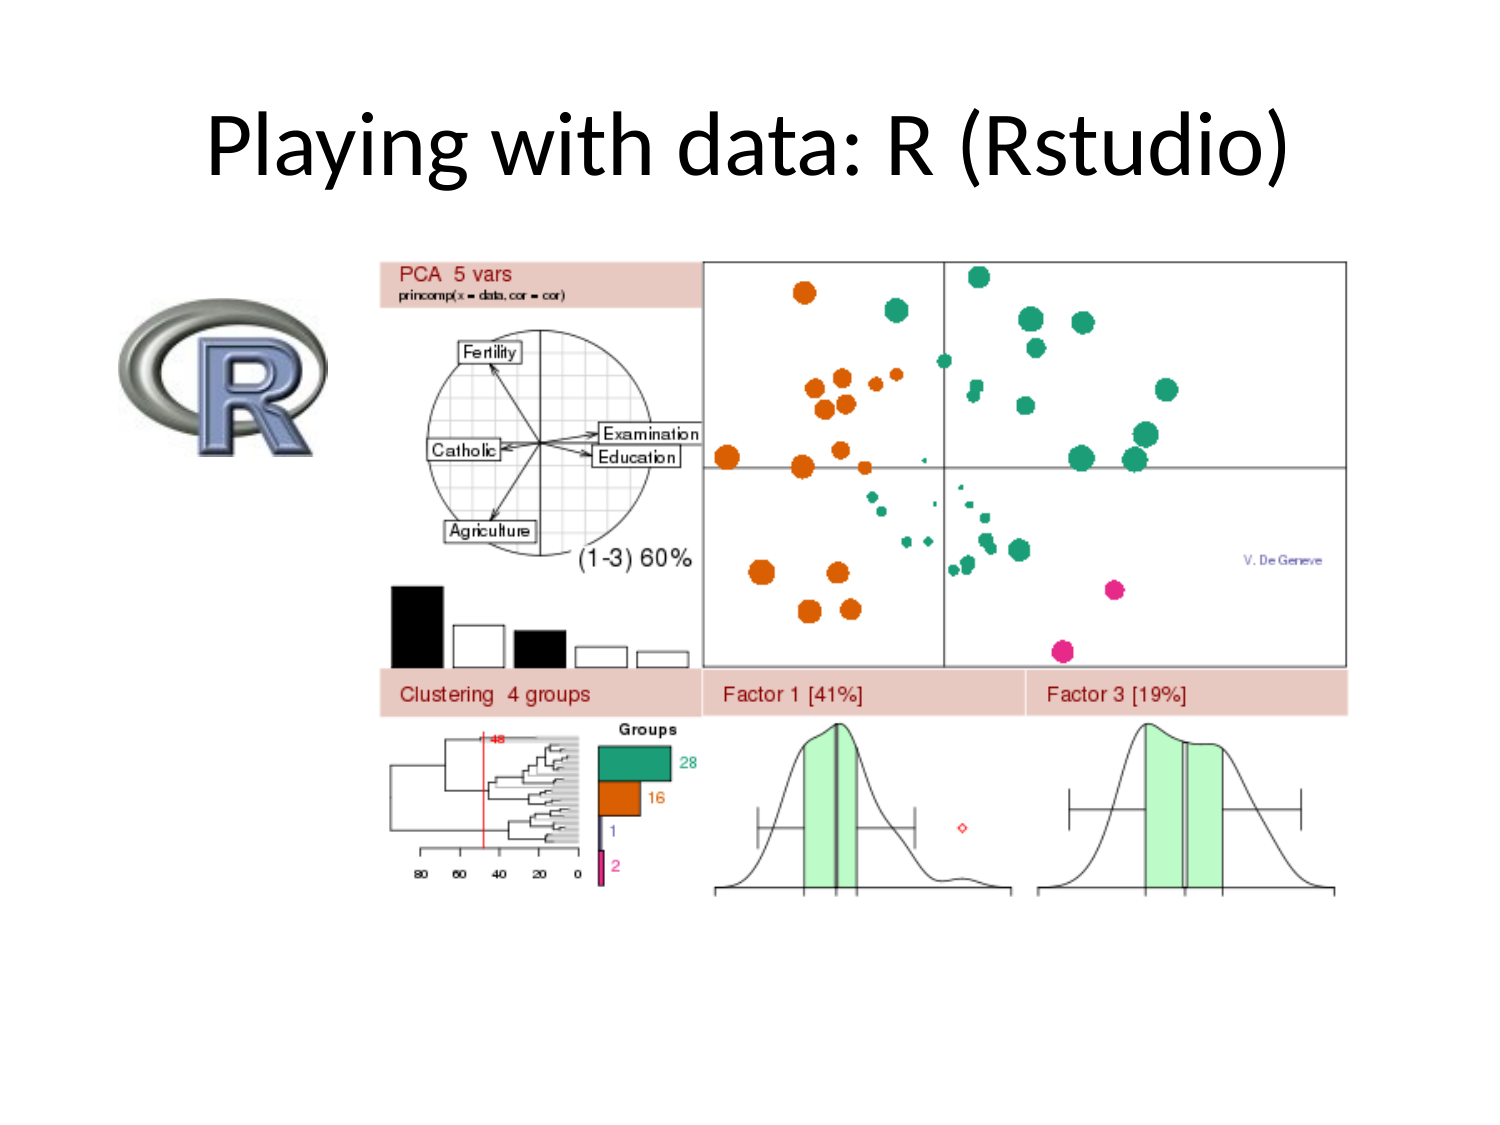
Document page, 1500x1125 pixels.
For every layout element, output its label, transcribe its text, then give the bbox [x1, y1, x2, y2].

picture [362, 244, 1364, 913]
picture [118, 298, 328, 458]
title Playing with data: R (Rstudio) [75, 45, 1425, 233]
